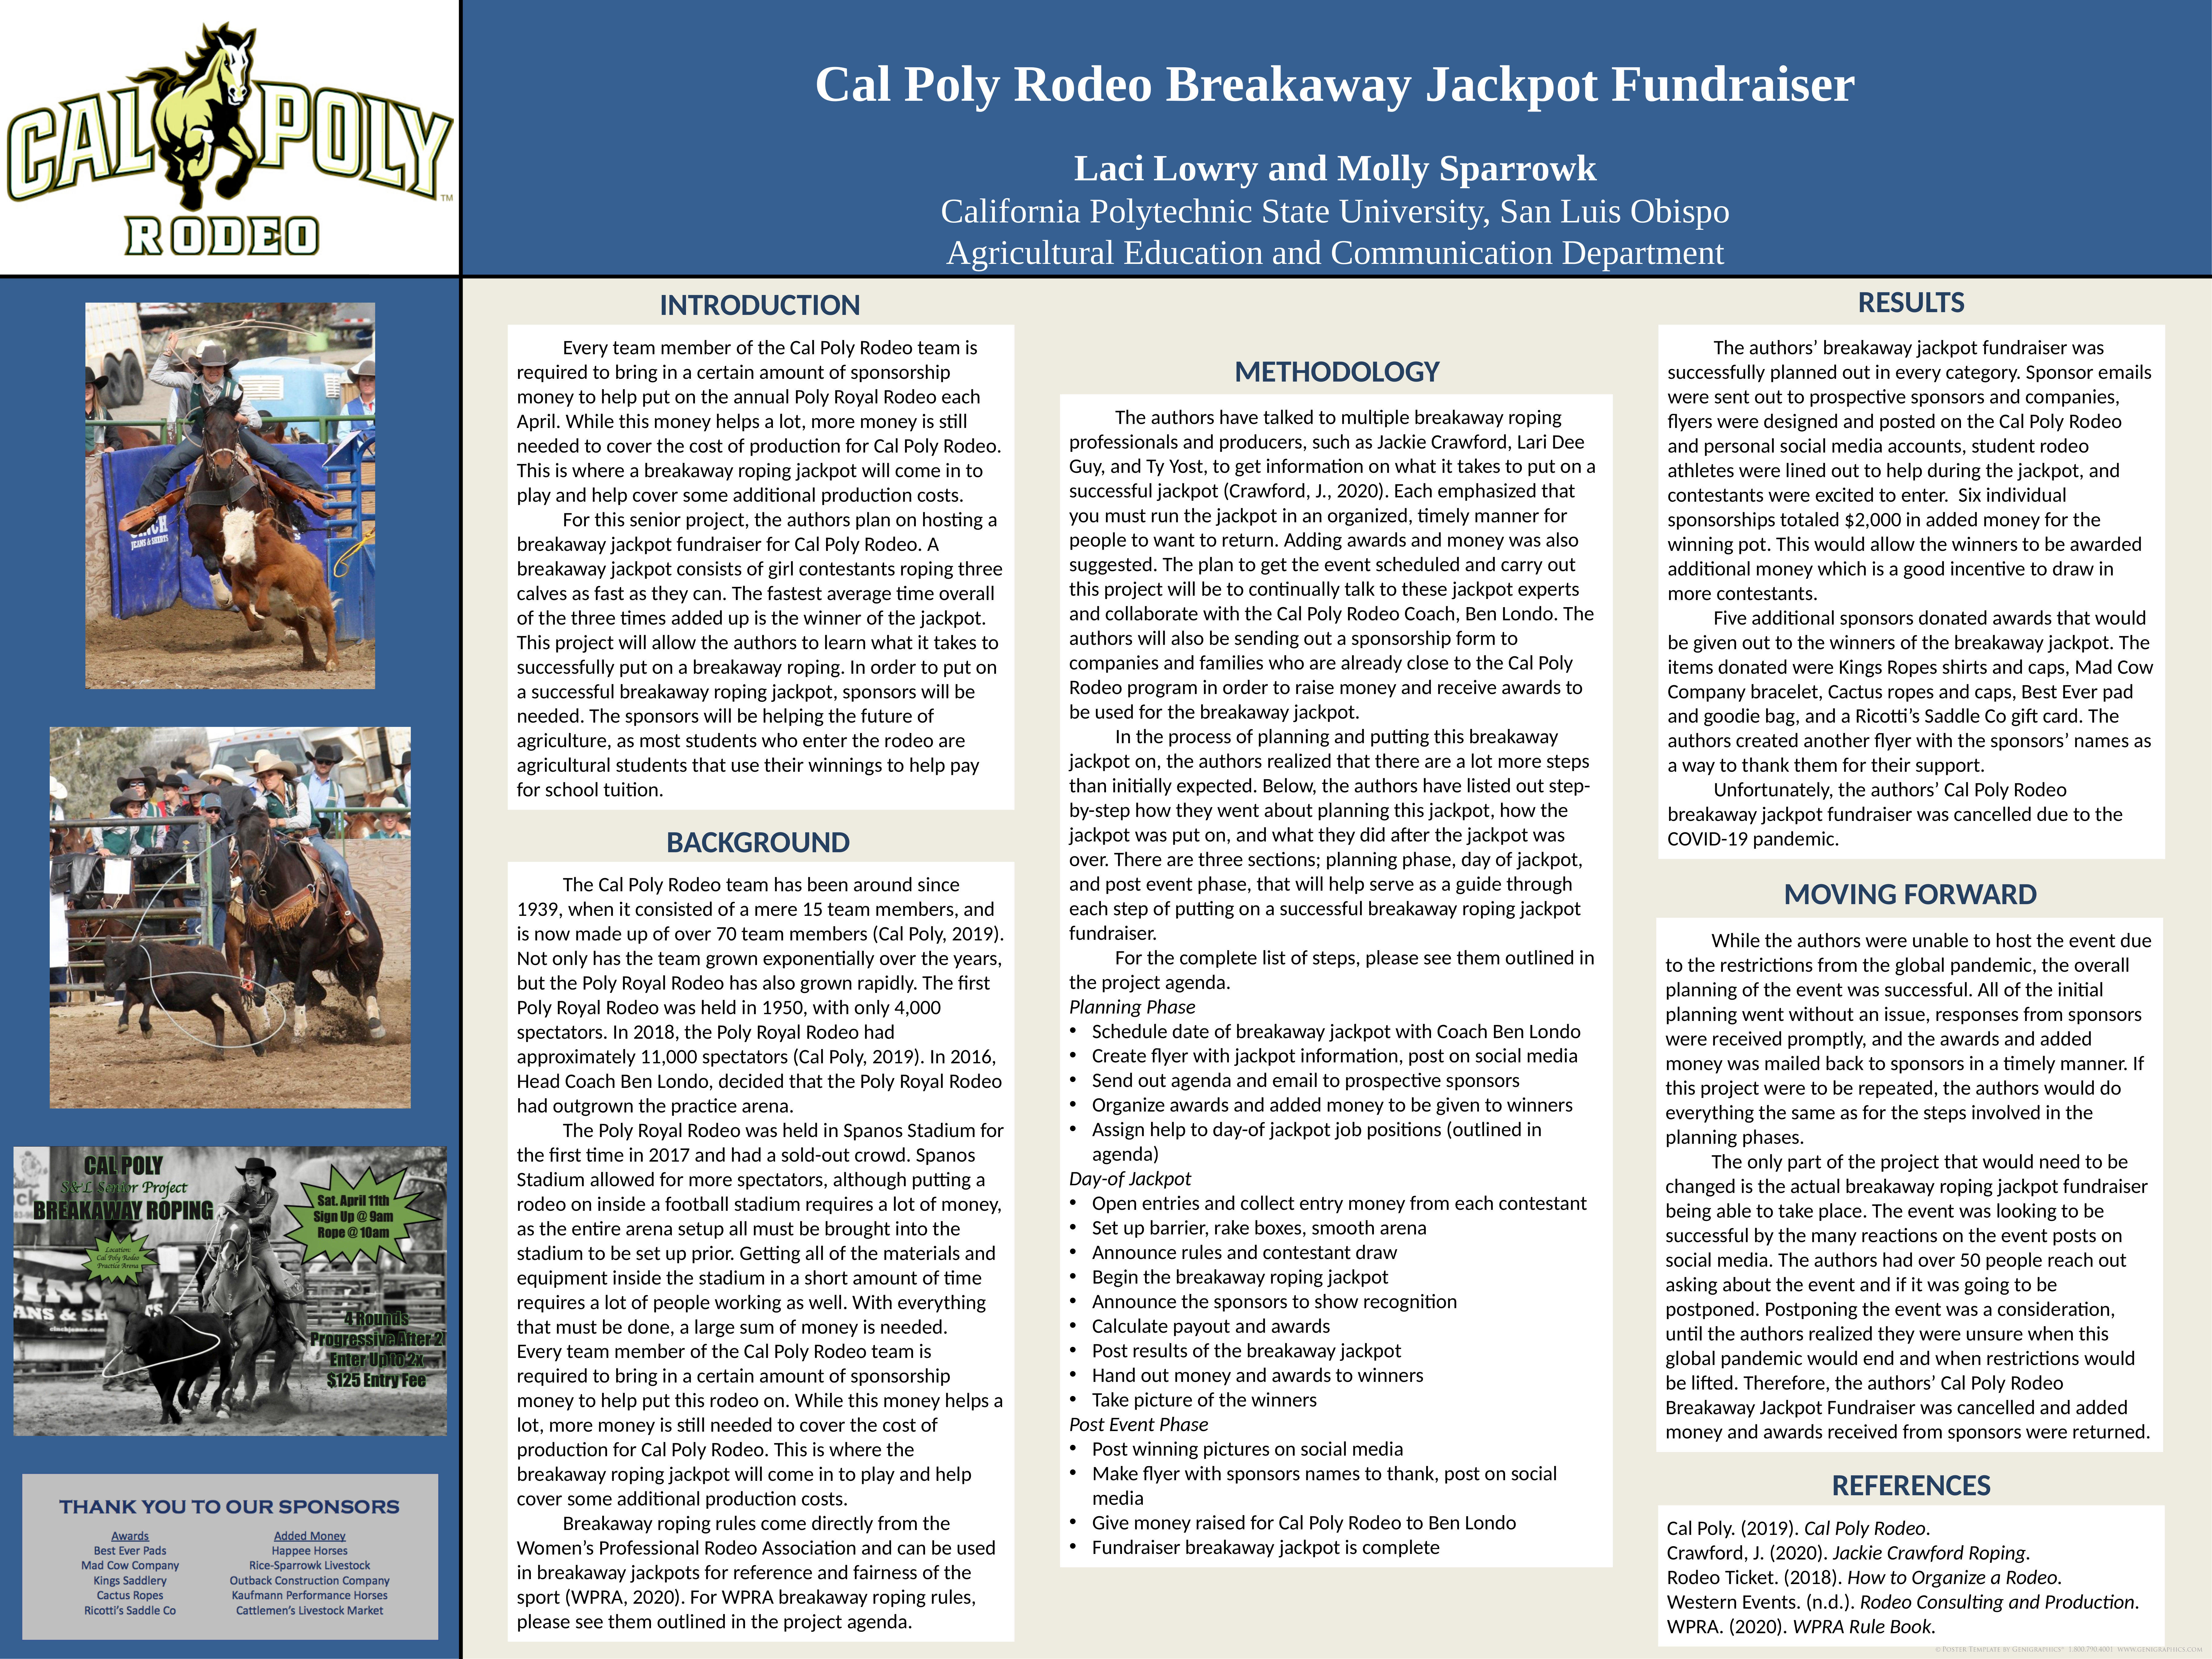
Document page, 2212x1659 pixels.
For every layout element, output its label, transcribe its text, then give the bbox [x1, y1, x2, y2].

text_box RESULTS [1658, 273, 2165, 324]
picture [85, 303, 375, 689]
text_box MOVING FORWARD [1657, 857, 2164, 927]
picture [14, 1146, 447, 1436]
picture [22, 1473, 439, 1641]
picture [7, 21, 454, 256]
text_box INTRODUCTION [507, 280, 1014, 326]
text_box Cal Poly Rodeo Breakaway Jackpot Fundraiser [461, 0, 2211, 138]
picture [1936, 1643, 2202, 1653]
picture [49, 727, 411, 1109]
text_box Laci Lowry and Molly Sparrowk California Polytechnic State University, San Luis Obispo Agricultural Education and Communication Department [461, 138, 2211, 276]
text_box The authors have talked to multiple breakaway roping professionals and producers, such as Jackie Crawford, Lari Dee Guy, and Ty Yost, to get information on what it takes to put on a successful jackpot (Crawford, J., 2020). Each emphasized that you must run the jackpot in an organized, timely manner for people to want to return. Adding awards and money was also suggested. The plan to get the event scheduled and carry out this project will be to continually talk to these jackpot experts and collaborate with the Cal Poly Rodeo Coach, Ben Londo. The authors will also be sending out a sponsorship form to companies and families who are already close to the Cal Poly Rodeo program in order to raise money and receive awards to be used for the breakaway jackpot. In the process of planning and putting this breakaway jackpot on, the authors realized that there are a lot more steps than initially expected. Below, the authors have listed out step-by-step how they went about planning this jackpot, how the jackpot was put on, and what they did after the jackpot was over. There are three sections; planning phase, day of jackpot, and post event phase, that will help serve as a guide through each step of putting on a successful breakaway roping jackpot fundraiser. For the complete list of steps, please see them outlined in the project agenda. Planning Phase Schedule date of breakaway jackpot with Coach Ben Londo Create flyer with jackpot information, post on social media Send out agenda and email to prospective sponsors Organize awards and added money to be given to winners Assign help to day-of jackpot job positions (outlined in agenda) Day-of Jackpot Open entries and collect entry money from each contestant Set up barrier, rake boxes, smooth arena Announce rules and contestant draw Begin the breakaway roping jackpot Announce the sponsors to show recognition Calculate payout and awards Post results of the breakaway jackpot Hand out money and awards to winners Take picture of the winners Post Event Phase Post winning pictures on social media Make flyer with sponsors names to thank, post on social media Give money raised for Cal Poly Rodeo to Ben Londo Fundraiser breakaway jackpot is complete [1060, 394, 1613, 1567]
text_box The Cal Poly Rodeo team has been around since 1939, when it consisted of a mere 15 team members, and is now made up of over 70 team members (Cal Poly, 2019). Not only has the team grown exponentially over the years, but the Poly Royal Rodeo has also grown rapidly. The first Poly Royal Rodeo was held in 1950, with only 4,000 spectators. In 2018, the Poly Royal Rodeo had approximately 11,000 spectators (Cal Poly, 2019). In 2016, Head Coach Ben Londo, decided that the Poly Royal Rodeo had outgrown the practice arena. The Poly Royal Rodeo was held in Spanos Stadium for the first time in 2017 and had a sold-out crowd. Spanos Stadium allowed for more spectators, although putting a rodeo on inside a football stadium requires a lot of money, as the entire arena setup all must be brought into the stadium to be set up prior. Getting all of the materials and equipment inside the stadium in a short amount of time requires a lot of people working as well. With everything that must be done, a large sum of money is needed. Every team member of the Cal Poly Rodeo team is required to bring in a certain amount of sponsorship money to help put this rodeo on. While this money helps a lot, more money is still needed to cover the cost of production for Cal Poly Rodeo. This is where the breakaway roping jackpot will come in to play and help cover some additional production costs. Breakaway roping rules come directly from the Women’s Professional Rodeo Association and can be used in breakaway jackpots for reference and fairness of the sport (WPRA, 2020). For WPRA breakaway roping rules, please see them outlined in the project agenda. [508, 862, 1015, 1642]
text_box Every team member of the Cal Poly Rodeo team is required to bring in a certain amount of sponsorship money to help put on the annual Poly Royal Rodeo each April. While this money helps a lot, more money is still needed to cover the cost of production for Cal Poly Rodeo. This is where a breakaway roping jackpot will come in to play and help cover some additional production costs. For this senior project, the authors plan on hosting a breakaway jackpot fundraiser for Cal Poly Rodeo. A breakaway jackpot consists of girl contestants roping three calves as fast as they can. The fastest average time overall of the three times added up is the winner of the jackpot. This project will allow the authors to learn what it takes to successfully put on a breakaway roping. In order to put on a successful breakaway roping jackpot, sponsors will be needed. The sponsors will be helping the future of agriculture, as most students who enter the rodeo are agricultural students that use their winnings to help pay for school tuition. [508, 324, 1015, 810]
text_box REFERENCES [1658, 1449, 2165, 1518]
text_box BACKGROUND [505, 805, 1012, 875]
text_box METHODOLOGY [1061, 344, 1614, 394]
text_box The authors’ breakaway jackpot fundraiser was successfully planned out in every category. Sponsor emails were sent out to prospective sponsors and companies, flyers were designed and posted on the Cal Poly Rodeo and personal social media accounts, student rodeo athletes were lined out to help during the jackpot, and contestants were excited to enter. Six individual sponsorships totaled $2,000 in added money for the winning pot. This would allow the winners to be awarded additional money which is a good incentive to draw in more contestants. Five additional sponsors donated awards that would be given out to the winners of the breakaway jackpot. The items donated were Kings Ropes shirts and caps, Mad Cow Company bracelet, Cactus ropes and caps, Best Ever pad and goodie bag, and a Ricotti’s Saddle Co gift card. The authors created another flyer with the sponsors’ names as a way to thank them for their support. Unfortunately, the authors’ Cal Poly Rodeo breakaway jackpot fundraiser was cancelled due to the COVID-19 pandemic. [1658, 324, 2165, 859]
text_box While the authors were unable to host the event due to the restrictions from the global pandemic, the overall planning of the event was successful. All of the initial planning went without an issue, responses from sponsors were received promptly, and the awards and added money was mailed back to sponsors in a timely manner. If this project were to be repeated, the authors would do everything the same as for the steps involved in the planning phases. The only part of the project that would need to be changed is the actual breakaway roping jackpot fundraiser being able to take place. The event was looking to be successful by the many reactions on the event posts on social media. The authors had over 50 people reach out asking about the event and if it was going to be postponed. Postponing the event was a consideration, until the authors realized they were unsure when this global pandemic would end and when restrictions would be lifted. Therefore, the authors’ Cal Poly Rodeo Breakaway Jackpot Fundraiser was cancelled and added money and awards received from sponsors were returned. [1656, 918, 2163, 1452]
text_box Cal Poly. (2019). Cal Poly Rodeo. Crawford, J. (2020). Jackie Crawford Roping. Rodeo Ticket. (2018). How to Organize a Rodeo. Western Events. (n.d.). Rodeo Consulting and Production. WPRA. (2020). WPRA Rule Book. [1658, 1505, 2165, 1647]
